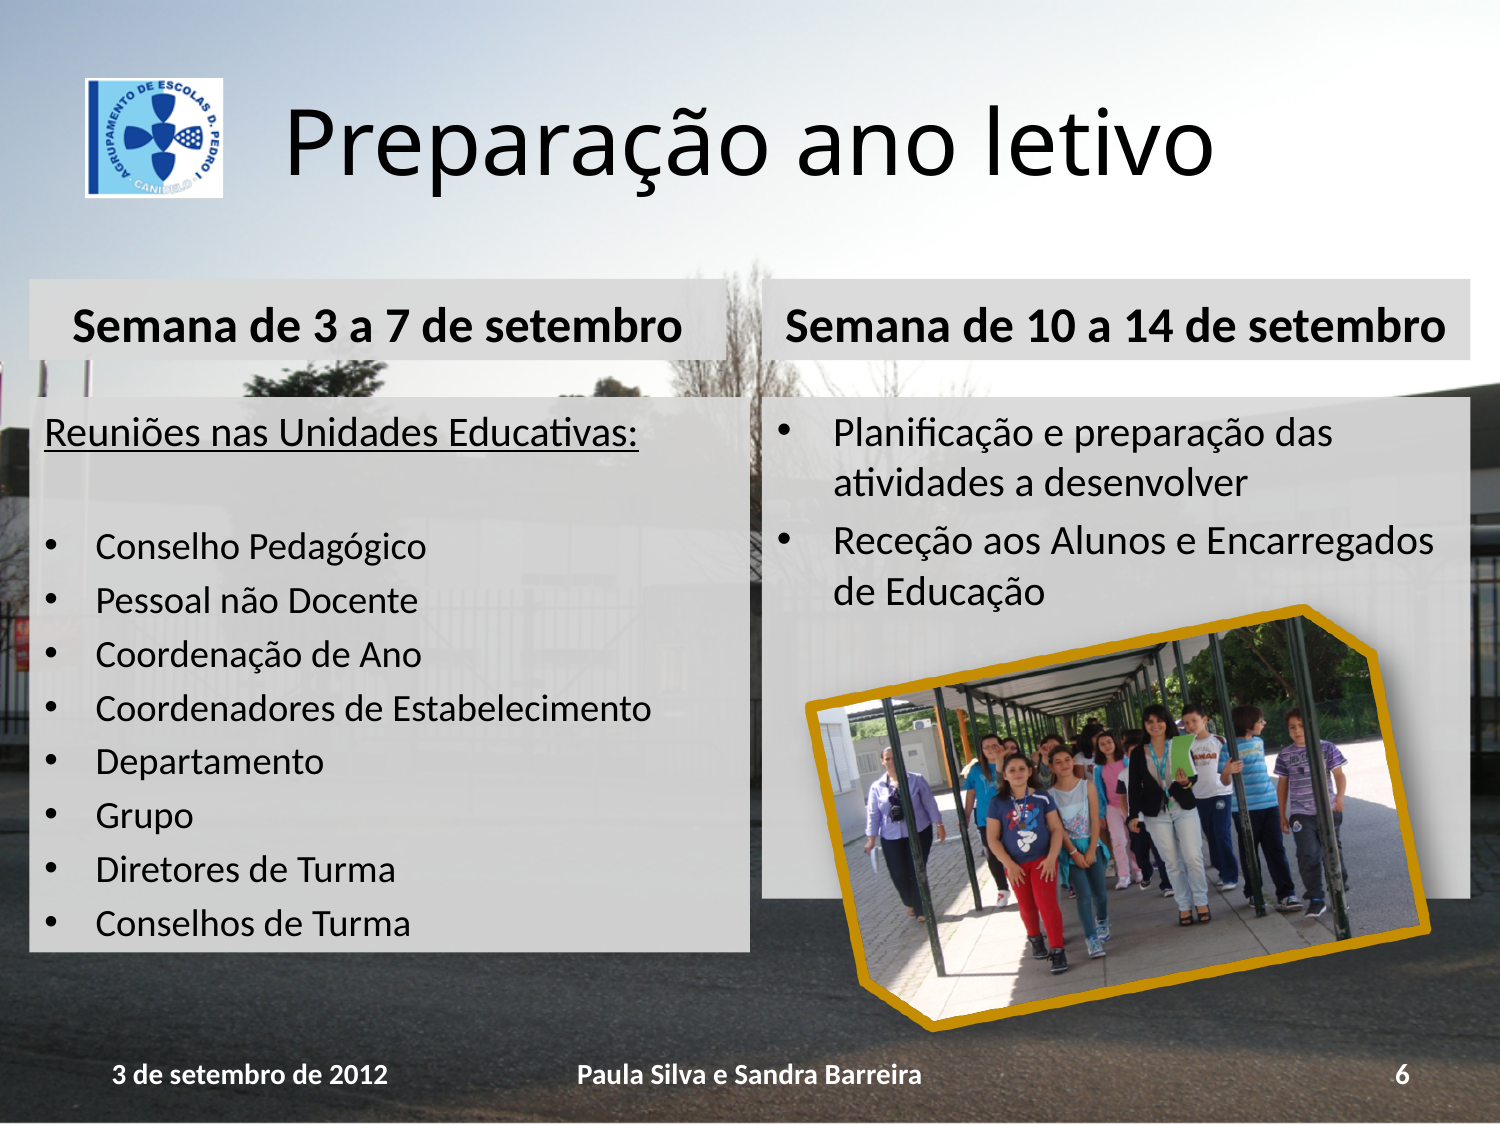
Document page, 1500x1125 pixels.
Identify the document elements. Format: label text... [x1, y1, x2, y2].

list Semana de 10 a 14 de setembro [761, 278, 1471, 361]
footer Paula Silva e Sandra Barreira [512, 1042, 988, 1103]
slide_number 6 [1074, 1097, 1425, 1103]
list Semana de 3 a 7 de setembro [29, 278, 727, 361]
list Planificação e preparação das atividades a desenvolver Receção aos Alunos e Encarregados de Educação [761, 397, 1471, 899]
list Reuniões nas Unidades Educativas: Conselho Pedagógico Pessoal não Docente Coordenação de Ano Coordenadores de Estabelecimento Departamento Grupo Diretores de Turma Conselhos de Turma [29, 397, 751, 953]
picture [0, 0, 1500, 1125]
slide_number 3 de setembro de 2012 [75, 1042, 425, 1103]
title Preparação ano letivo [75, 45, 1425, 233]
